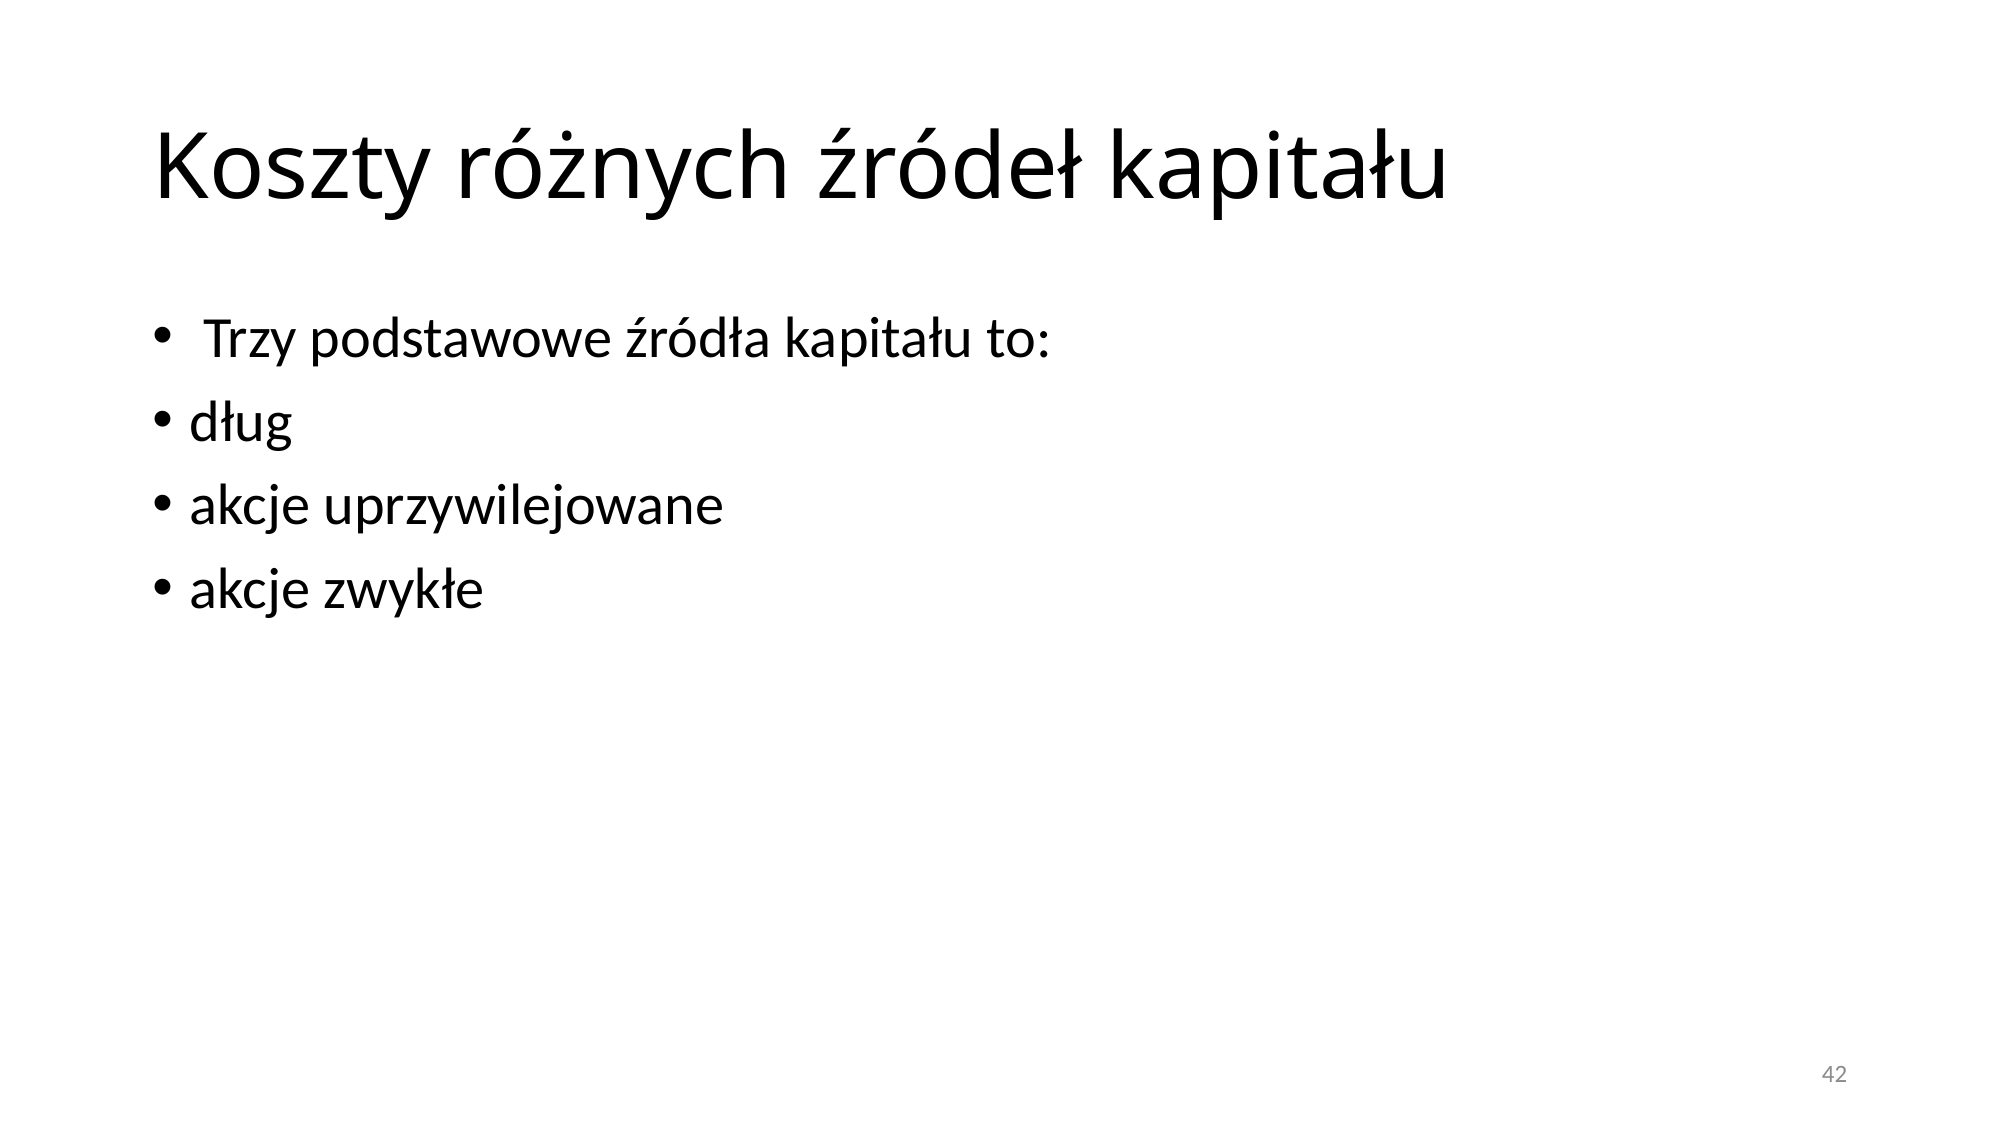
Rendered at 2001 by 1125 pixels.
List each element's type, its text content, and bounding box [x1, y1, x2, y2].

slide_number 42 [1412, 1042, 1863, 1103]
list Trzy podstawowe źródła kapitału to: dług akcje uprzywilejowane akcje zwykłe [137, 299, 1863, 1014]
title Koszty różnych źródeł kapitału [137, 59, 1863, 278]
